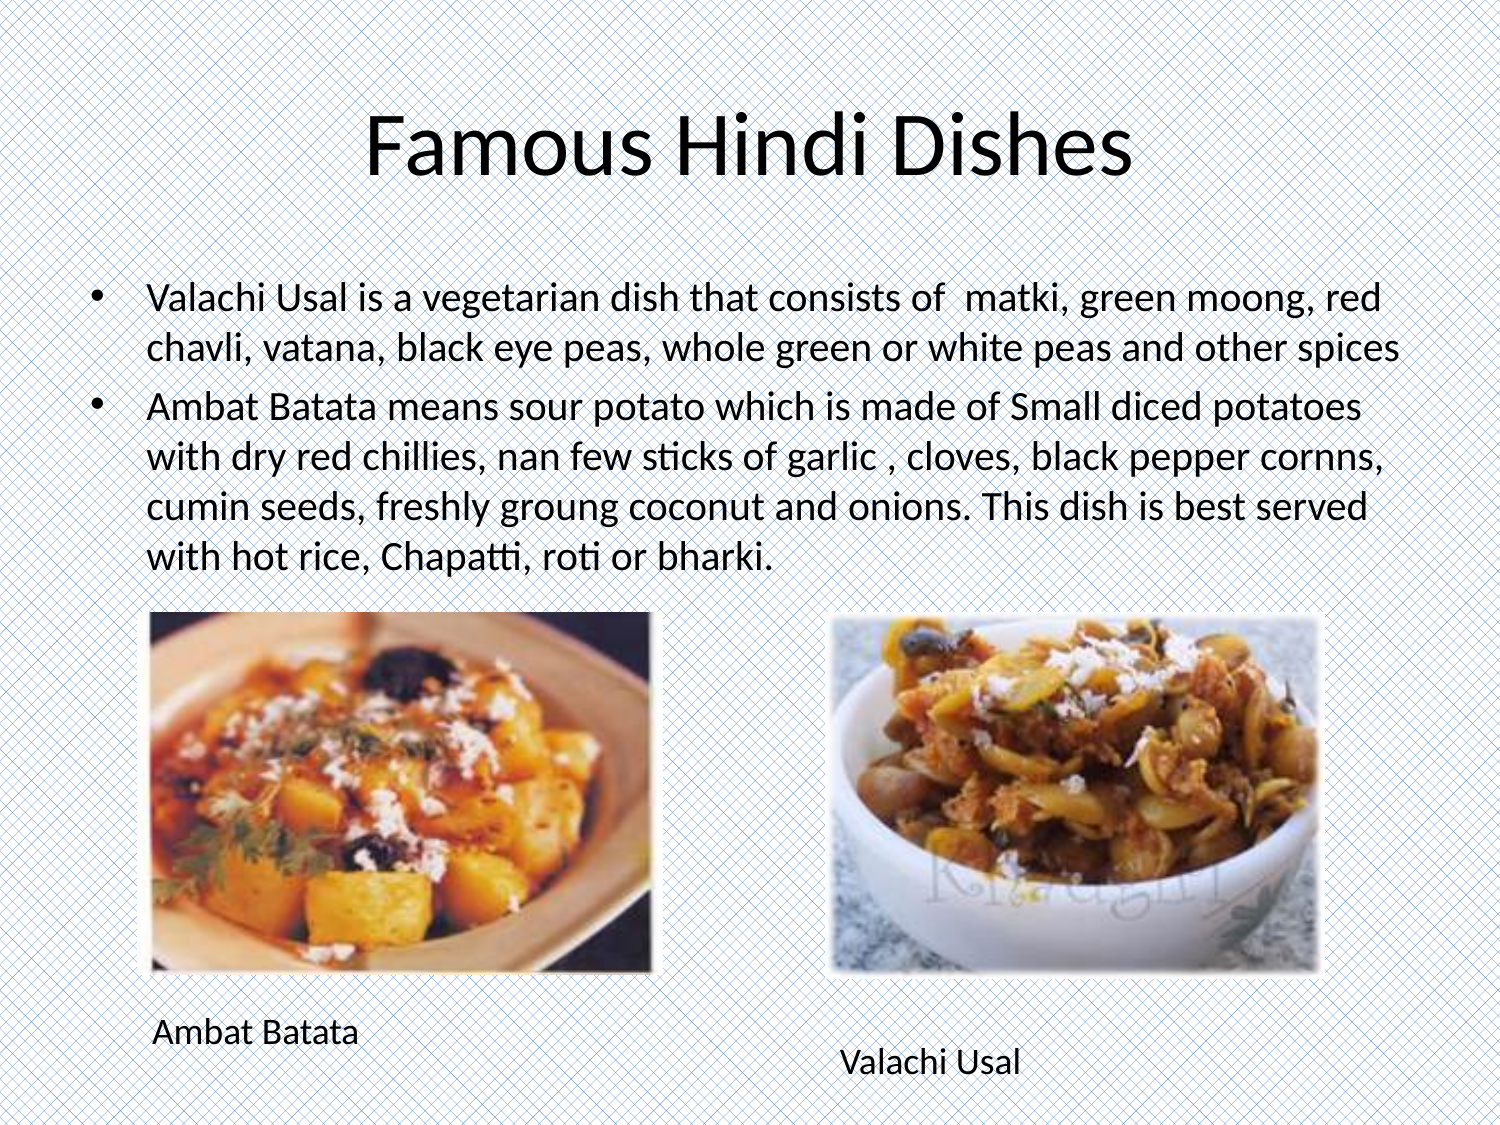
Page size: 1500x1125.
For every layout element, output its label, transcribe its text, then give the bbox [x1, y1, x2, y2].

picture [824, 612, 1326, 979]
list Valachi Usal is a vegetarian dish that consists of matki, green moong, red chavli, vatana, black eye peas, whole green or white peas and other spices Ambat Batata means sour potato which is made of Small diced potatoes with dry red chillies, nan few sticks of garlic , cloves, black pepper cornns, cumin seeds, freshly groung coconut and onions. This dish is best served with hot rice, Chapatti, roti or bharki. [75, 262, 1425, 1005]
title Famous Hindi Dishes [75, 45, 1425, 233]
text_box Valachi Usal [824, 1030, 1288, 1090]
picture [137, 612, 663, 976]
text_box Ambat Batata [137, 999, 663, 1060]
